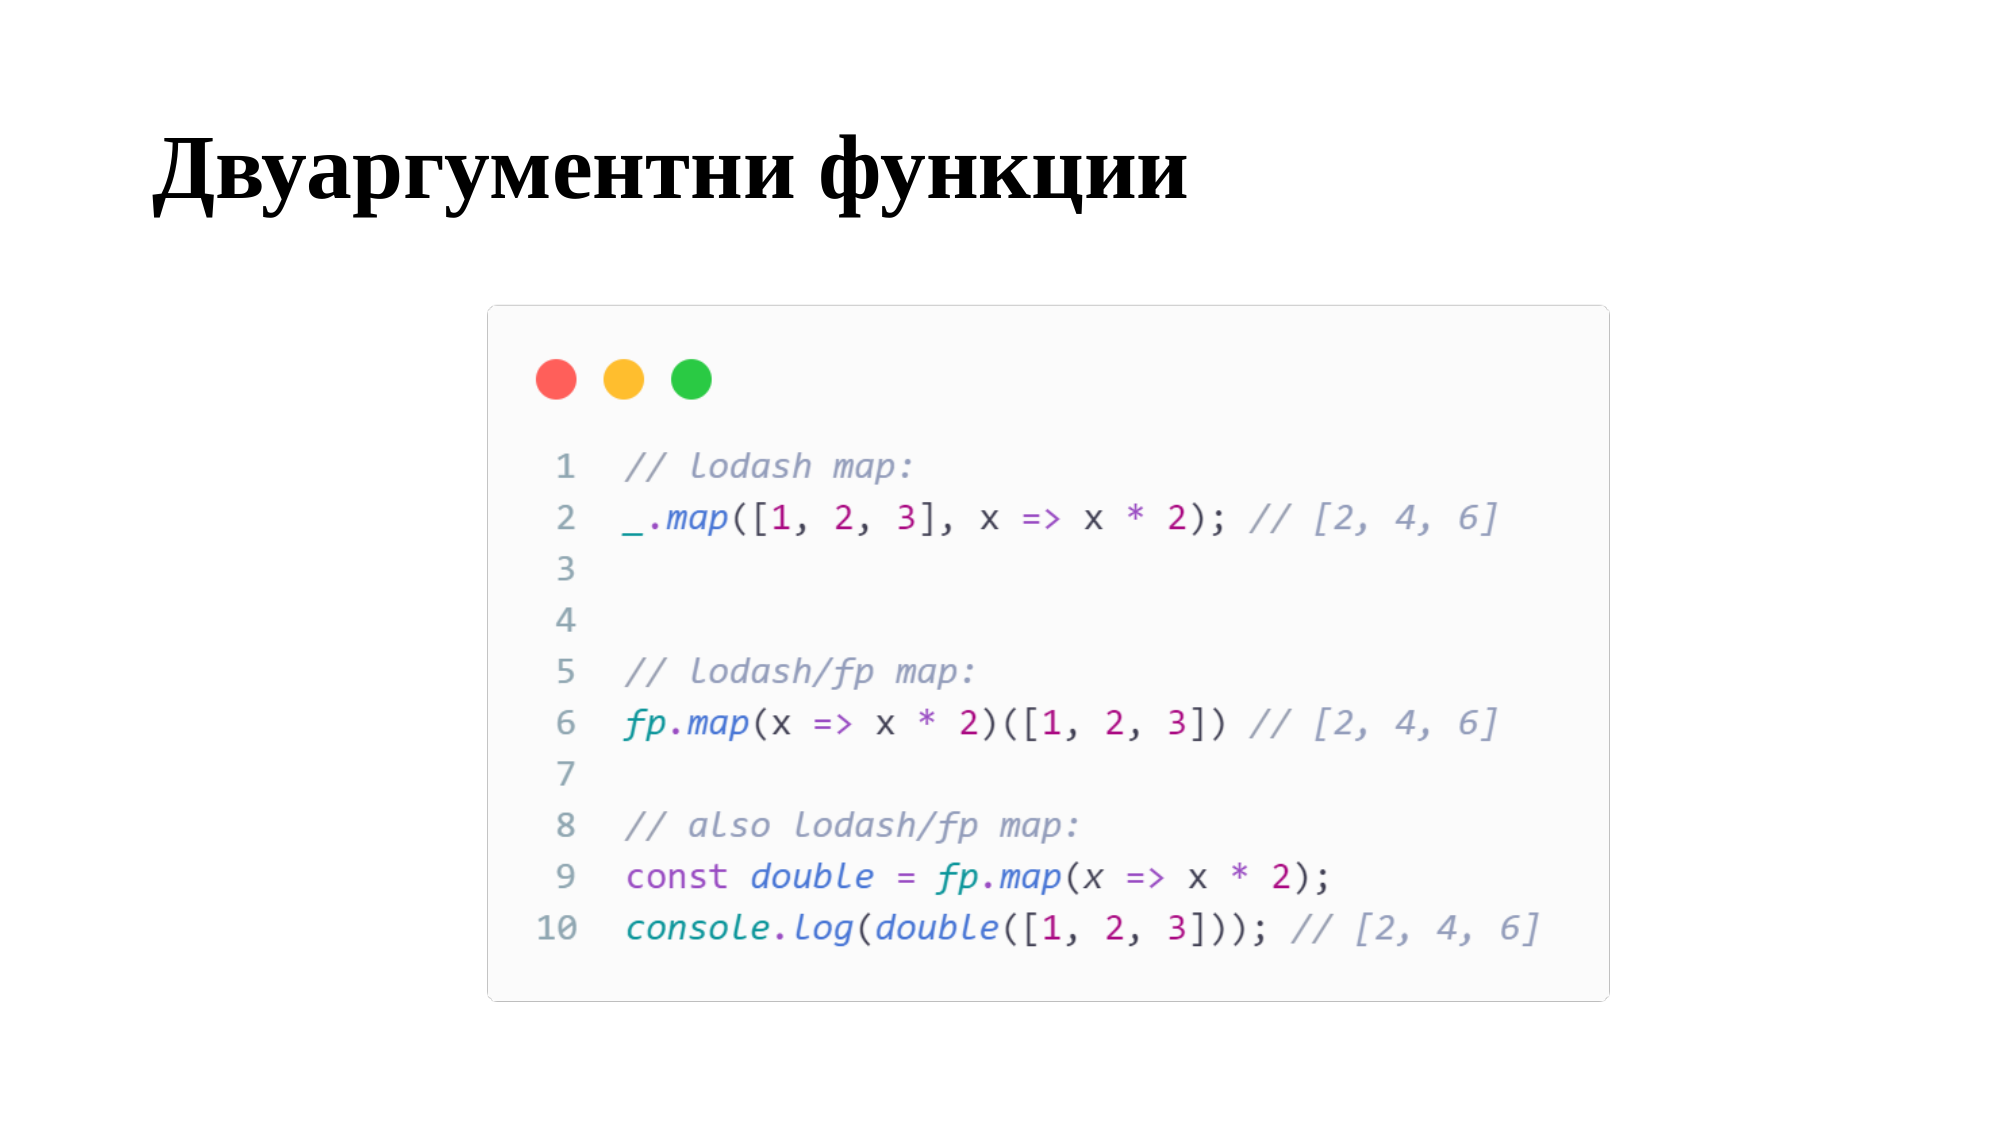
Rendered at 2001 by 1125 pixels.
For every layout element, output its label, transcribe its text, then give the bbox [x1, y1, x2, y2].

picture [382, 200, 1715, 1107]
title Двуаргументни функции [137, 59, 1863, 278]
